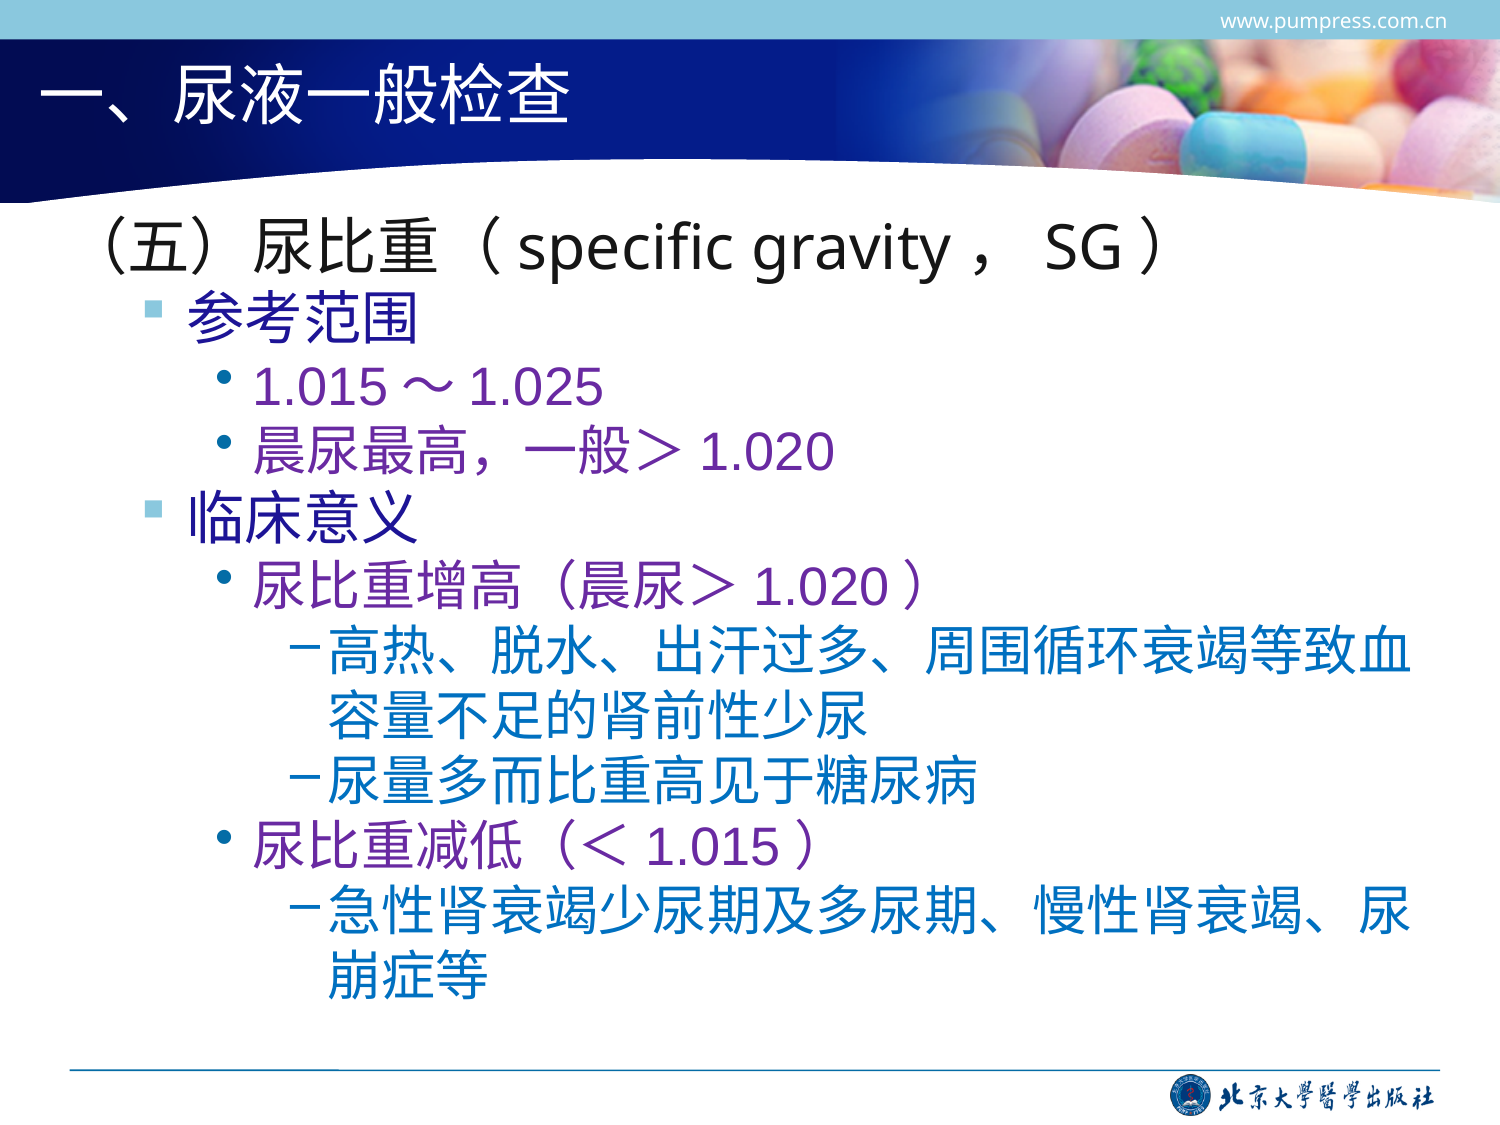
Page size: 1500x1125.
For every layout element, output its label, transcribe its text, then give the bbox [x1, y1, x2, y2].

title 一、尿液一般检查 [23, 46, 1349, 140]
slide_number www.pumpress.com.cn [1024, 0, 1463, 38]
list （五）尿比重（specific gravity，SG） 参考范围 1.015～1.025 晨尿最高，一般＞1.020 临床意义 尿比重增高（晨尿＞1.020） 高热、脱水、出汗过多、周围循环衰竭等致血容量不足的肾前性少尿 尿量多而比重高见于糖尿病 尿比重减低（＜1.015） 急性肾衰竭少尿期及多尿期、慢性肾衰竭、尿崩症等 [49, 198, 1463, 1026]
picture [1170, 1074, 1436, 1118]
picture [0, 40, 1500, 203]
